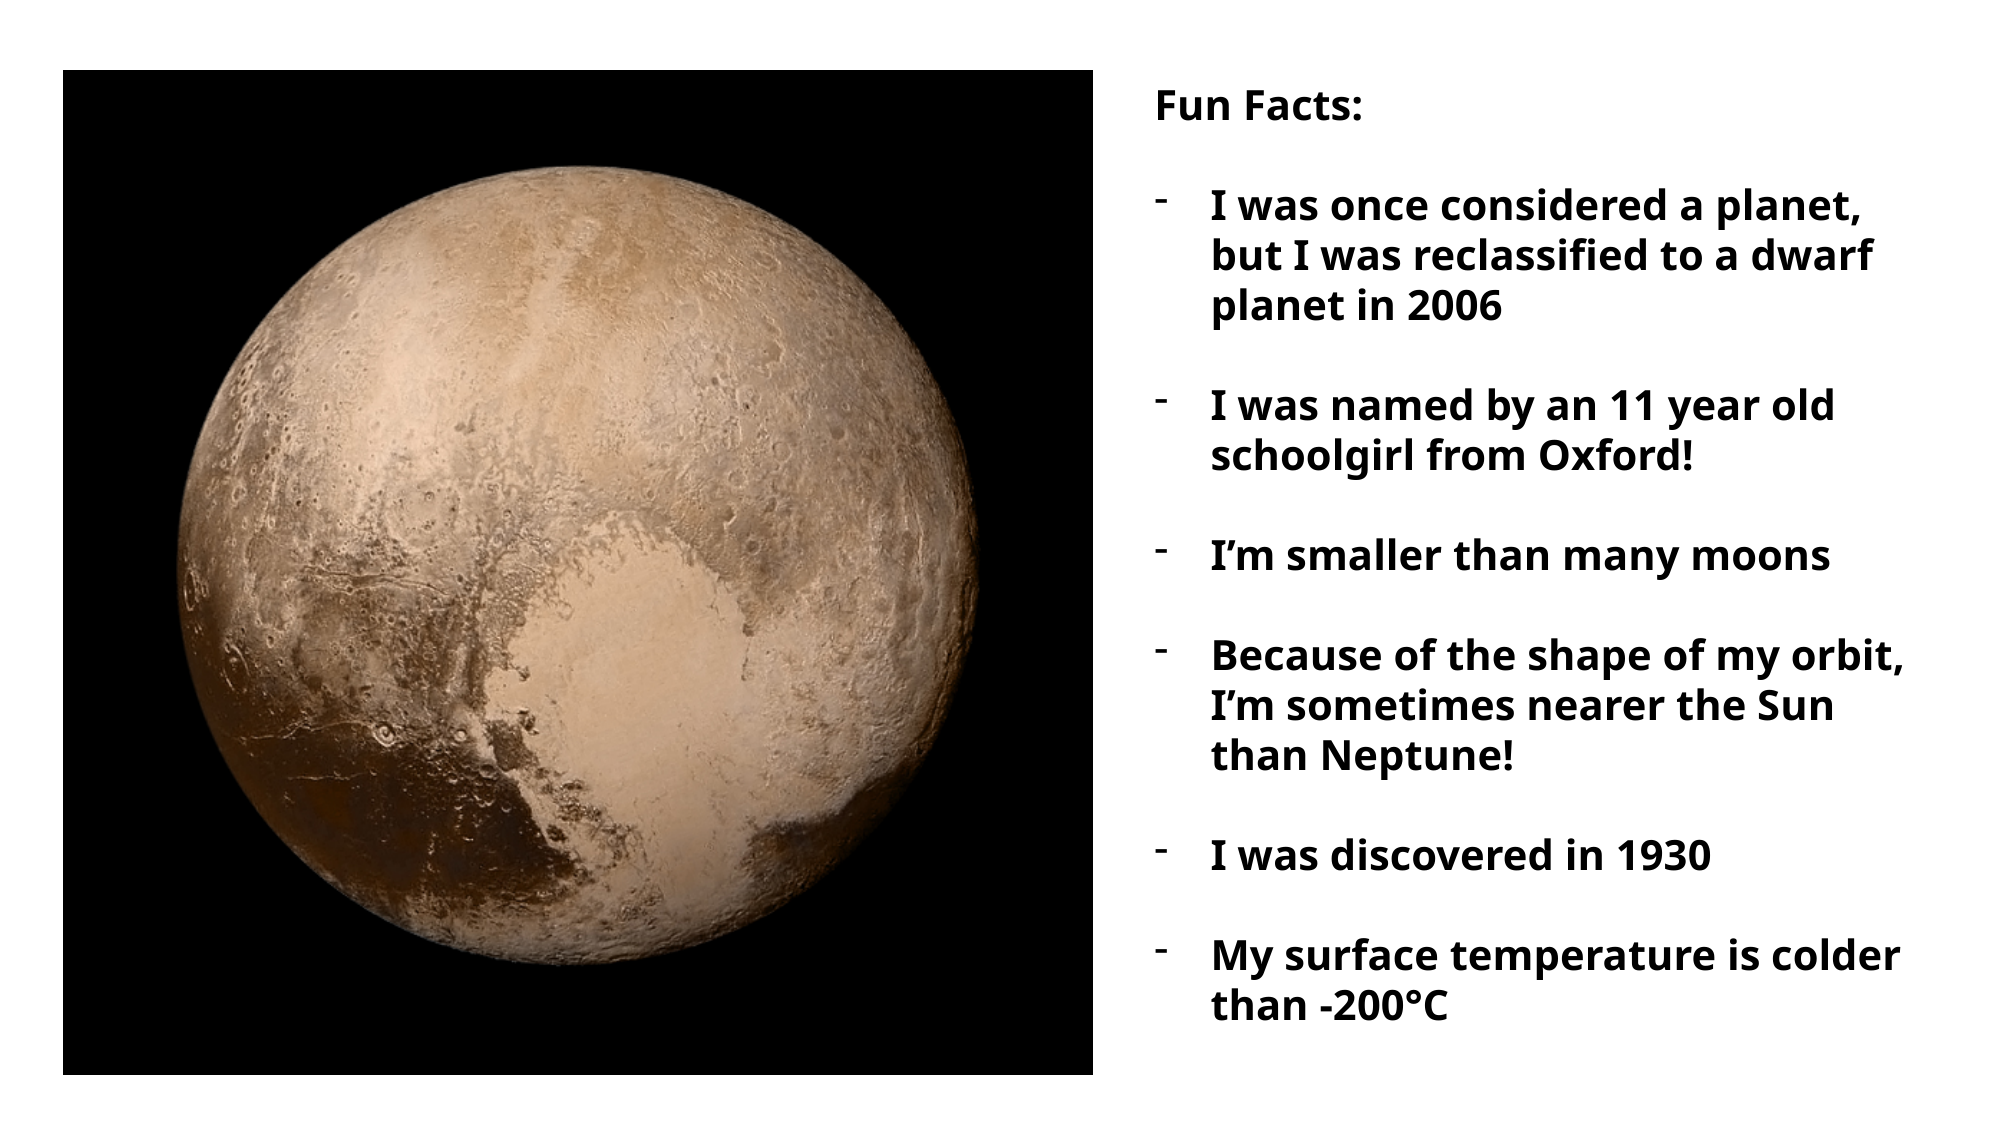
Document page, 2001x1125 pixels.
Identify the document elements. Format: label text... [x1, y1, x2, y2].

text_box Fun Facts: I was once considered a planet, but I was reclassified to a dwarf planet in 2006 I was named by an 11 year old schoolgirl from Oxford! I’m smaller than many moons Because of the shape of my orbit, I’m sometimes nearer the Sun than Neptune! I was discovered in 1930 My surface temperature is colder than -200°C [1139, 71, 1934, 1037]
picture [76, 71, 1080, 1074]
text_box [63, 70, 1093, 1075]
